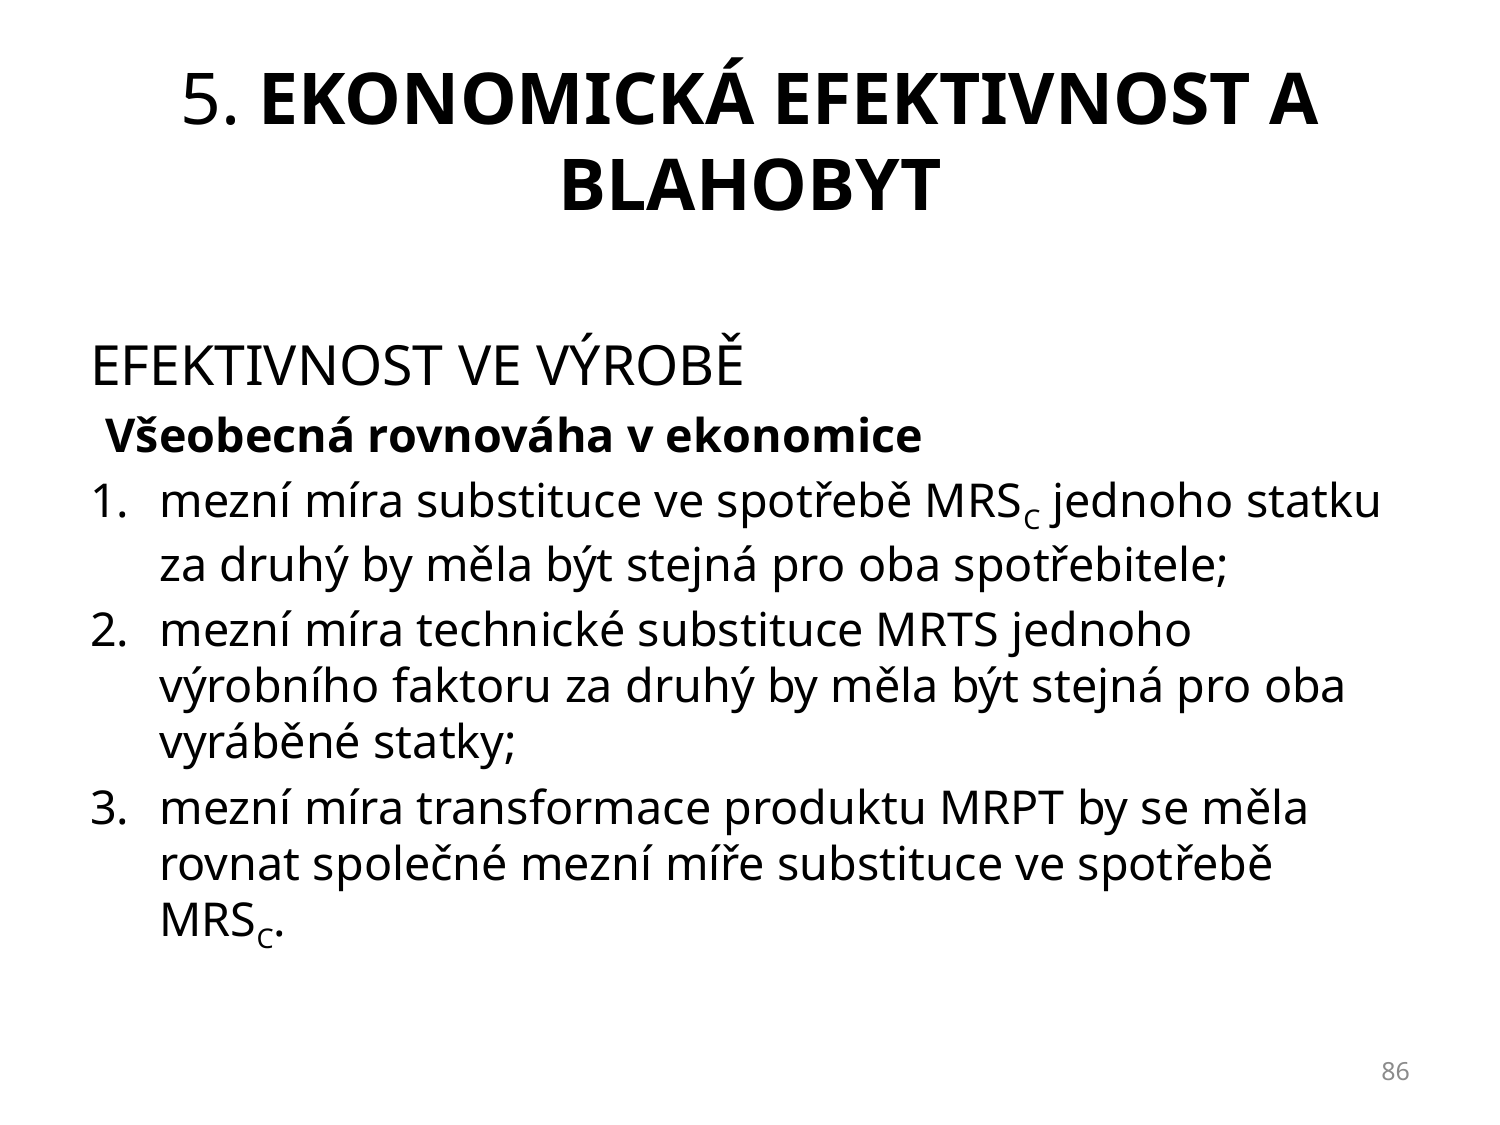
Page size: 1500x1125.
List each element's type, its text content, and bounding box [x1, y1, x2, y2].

slide_number 86 [1074, 1042, 1425, 1103]
list EFEKTIVNOST VE VÝROBĚ Všeobecná rovnováha v ekonomice mezní míra substituce ve spotřebě MRSC jednoho statku za druhý by měla být stejná pro oba spotřebitele; mezní míra technické substituce MRTS jednoho výrobního faktoru za druhý by měla být stejná pro oba vyráběné statky; mezní míra transformace produktu MRPT by se měla rovnat společné mezní míře substituce ve spotřebě MRSC. [75, 262, 1425, 1005]
title 5. Ekonomická efektivnost a blahobyt [75, 45, 1425, 233]
